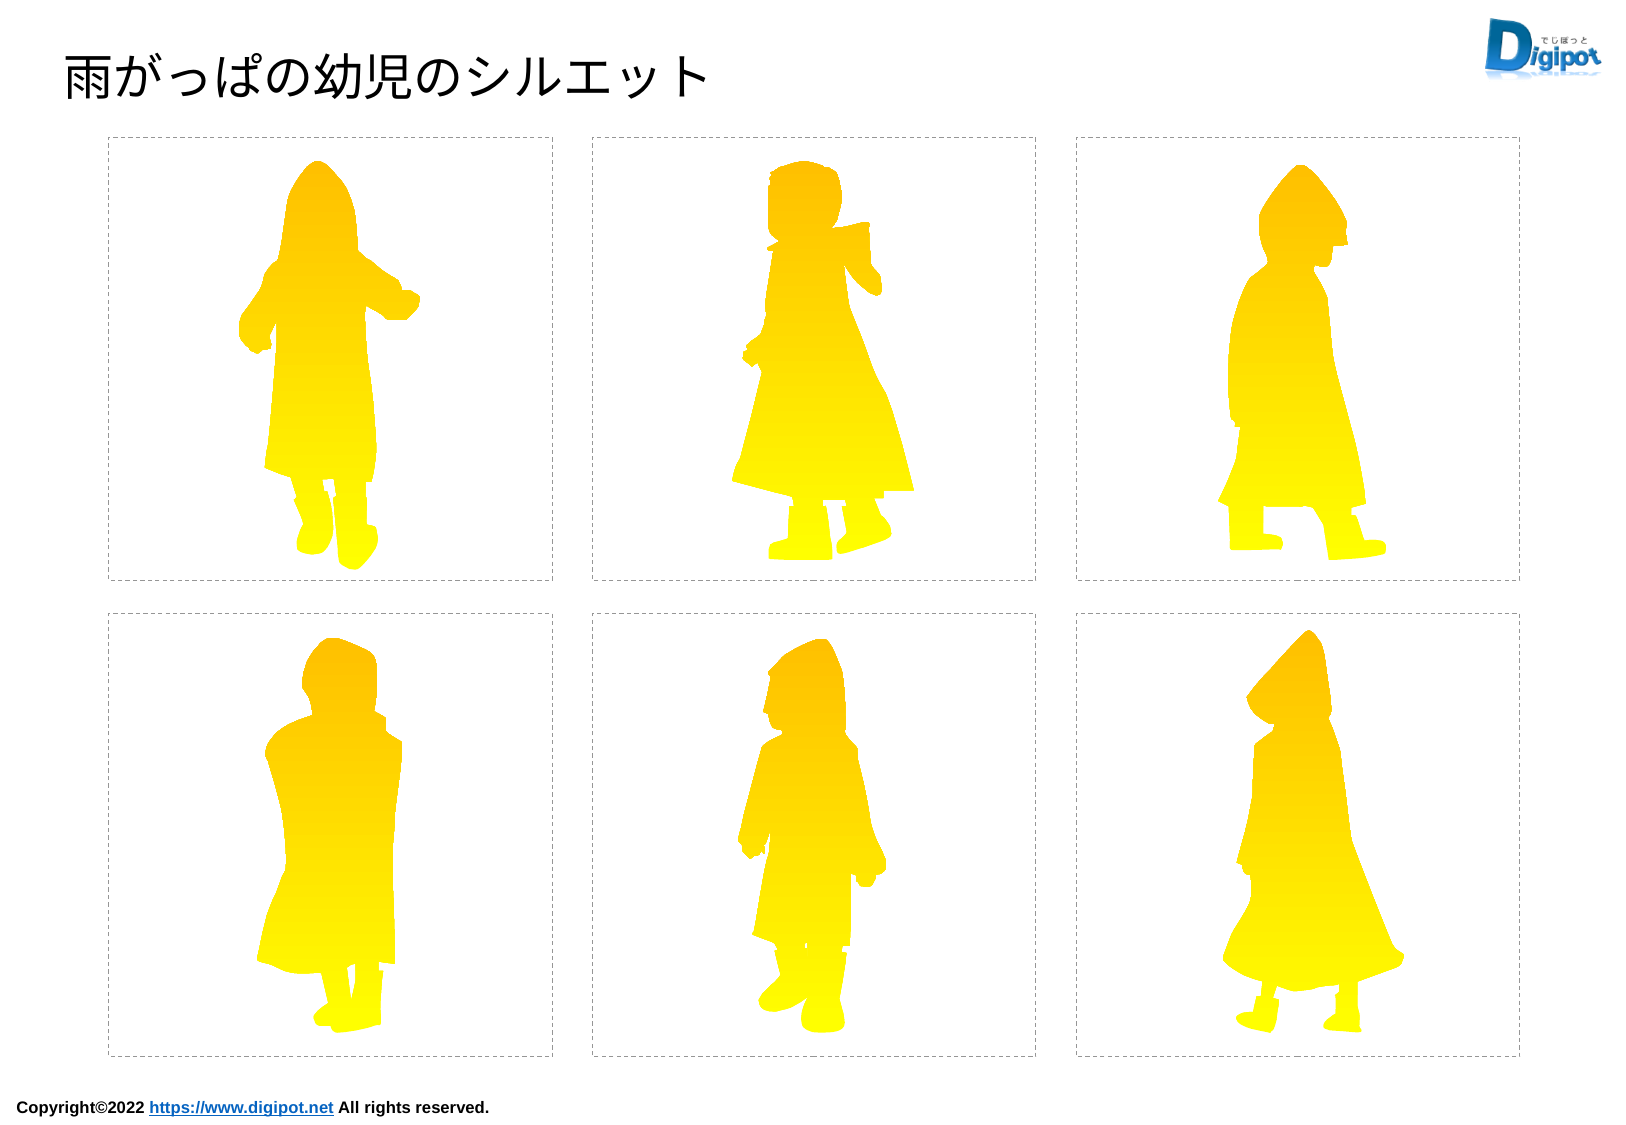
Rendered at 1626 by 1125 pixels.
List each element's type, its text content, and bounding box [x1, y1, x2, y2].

text_box [238, 161, 421, 570]
text_box 雨がっぱの幼児のシルエット [48, 38, 729, 113]
text_box [1222, 630, 1405, 1033]
text_box [738, 638, 887, 1033]
text_box [256, 637, 403, 1033]
picture [1485, 18, 1602, 82]
text_box [731, 161, 914, 561]
text_box [1218, 164, 1387, 561]
